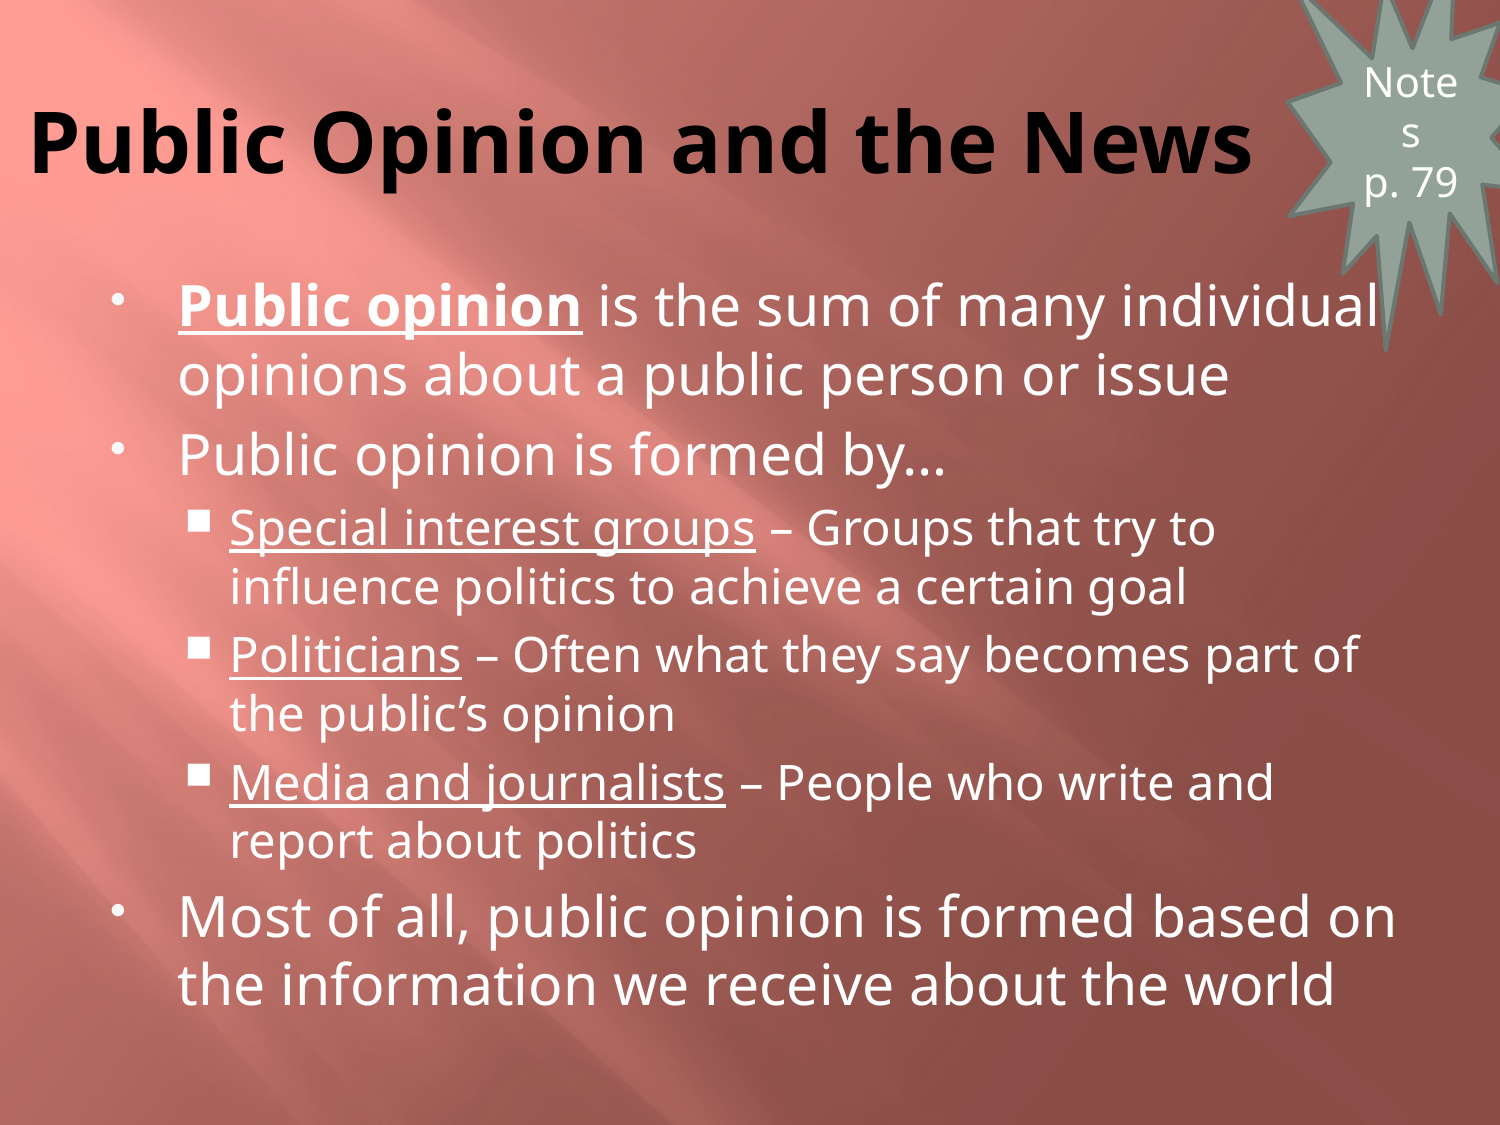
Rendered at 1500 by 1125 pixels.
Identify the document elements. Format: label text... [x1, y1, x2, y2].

list Public opinion is the sum of many individual opinions about a public person or issue Public opinion is formed by… Special interest groups – Groups that try to influence politics to achieve a certain goal Politicians – Often what they say becomes part of the public’s opinion Media and journalists – People who write and report about politics Most of all, public opinion is formed based on the information we receive about the world [75, 262, 1425, 1100]
title Public Opinion and the News [12, 45, 1350, 233]
text_box Notes p. 79 [1285, 0, 1500, 353]
